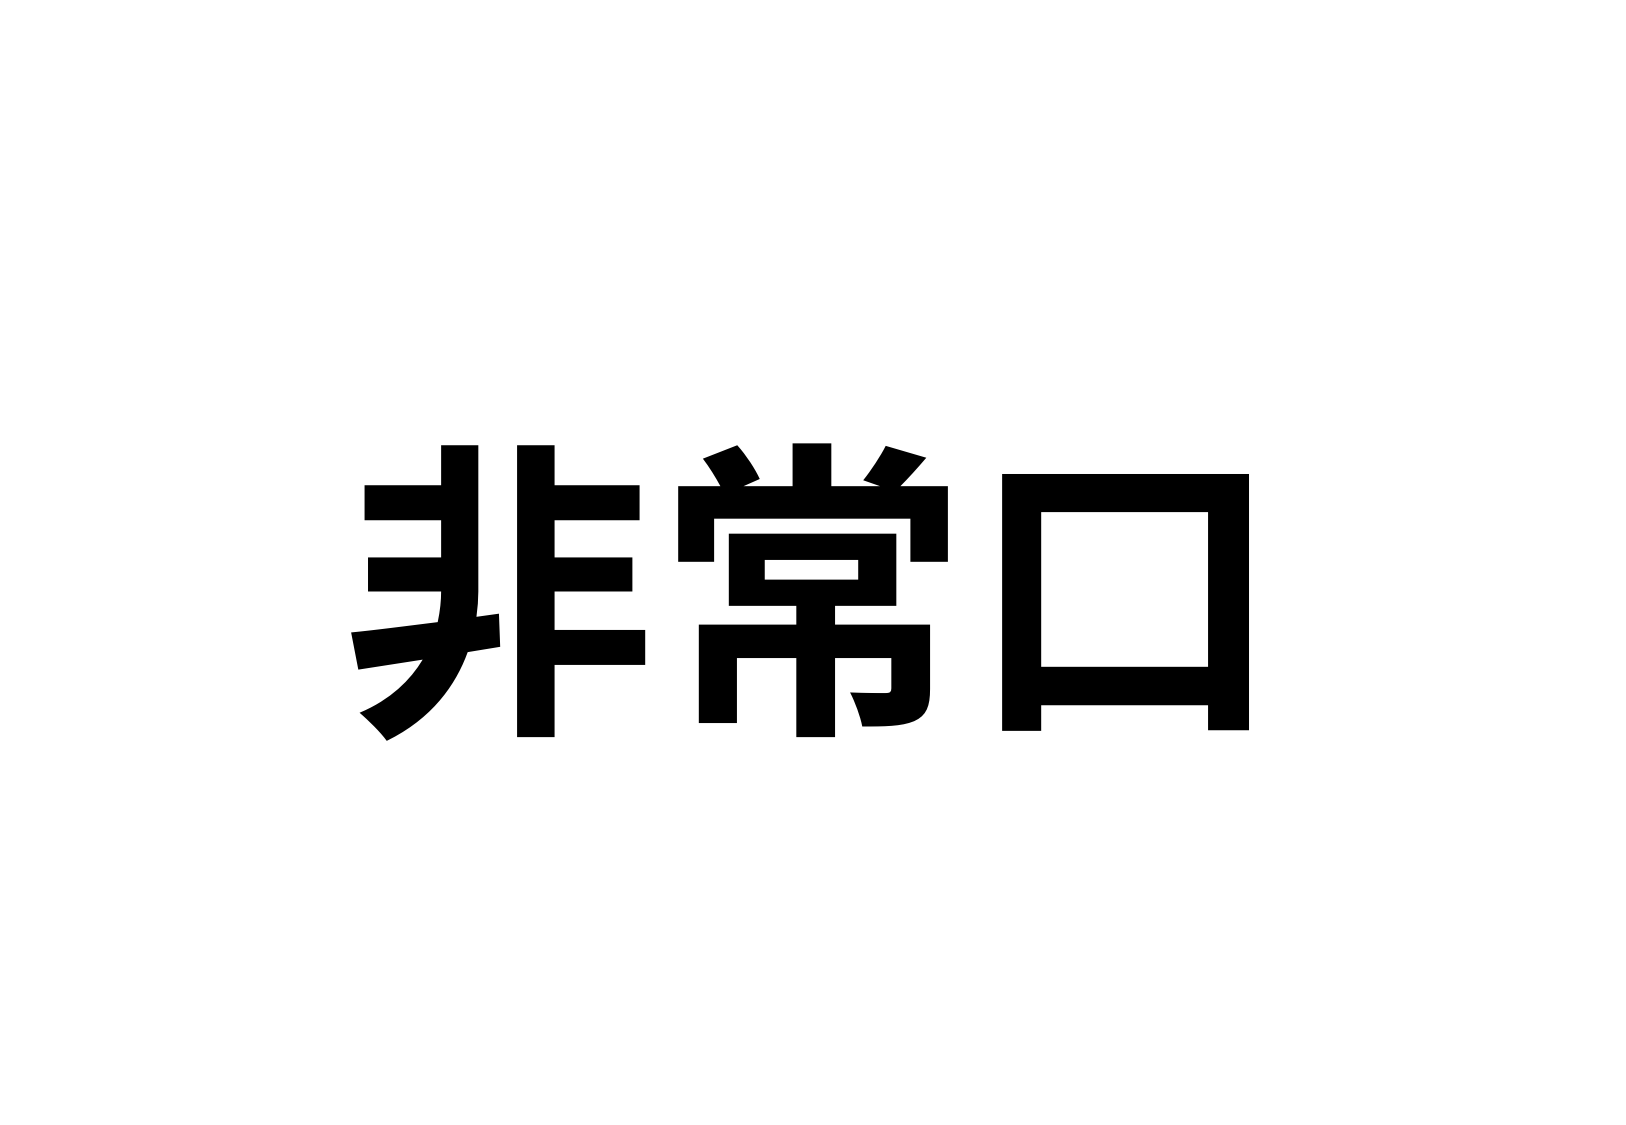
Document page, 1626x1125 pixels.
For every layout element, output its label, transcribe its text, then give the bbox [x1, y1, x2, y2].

text_box 非常口 [0, 389, 1625, 780]
